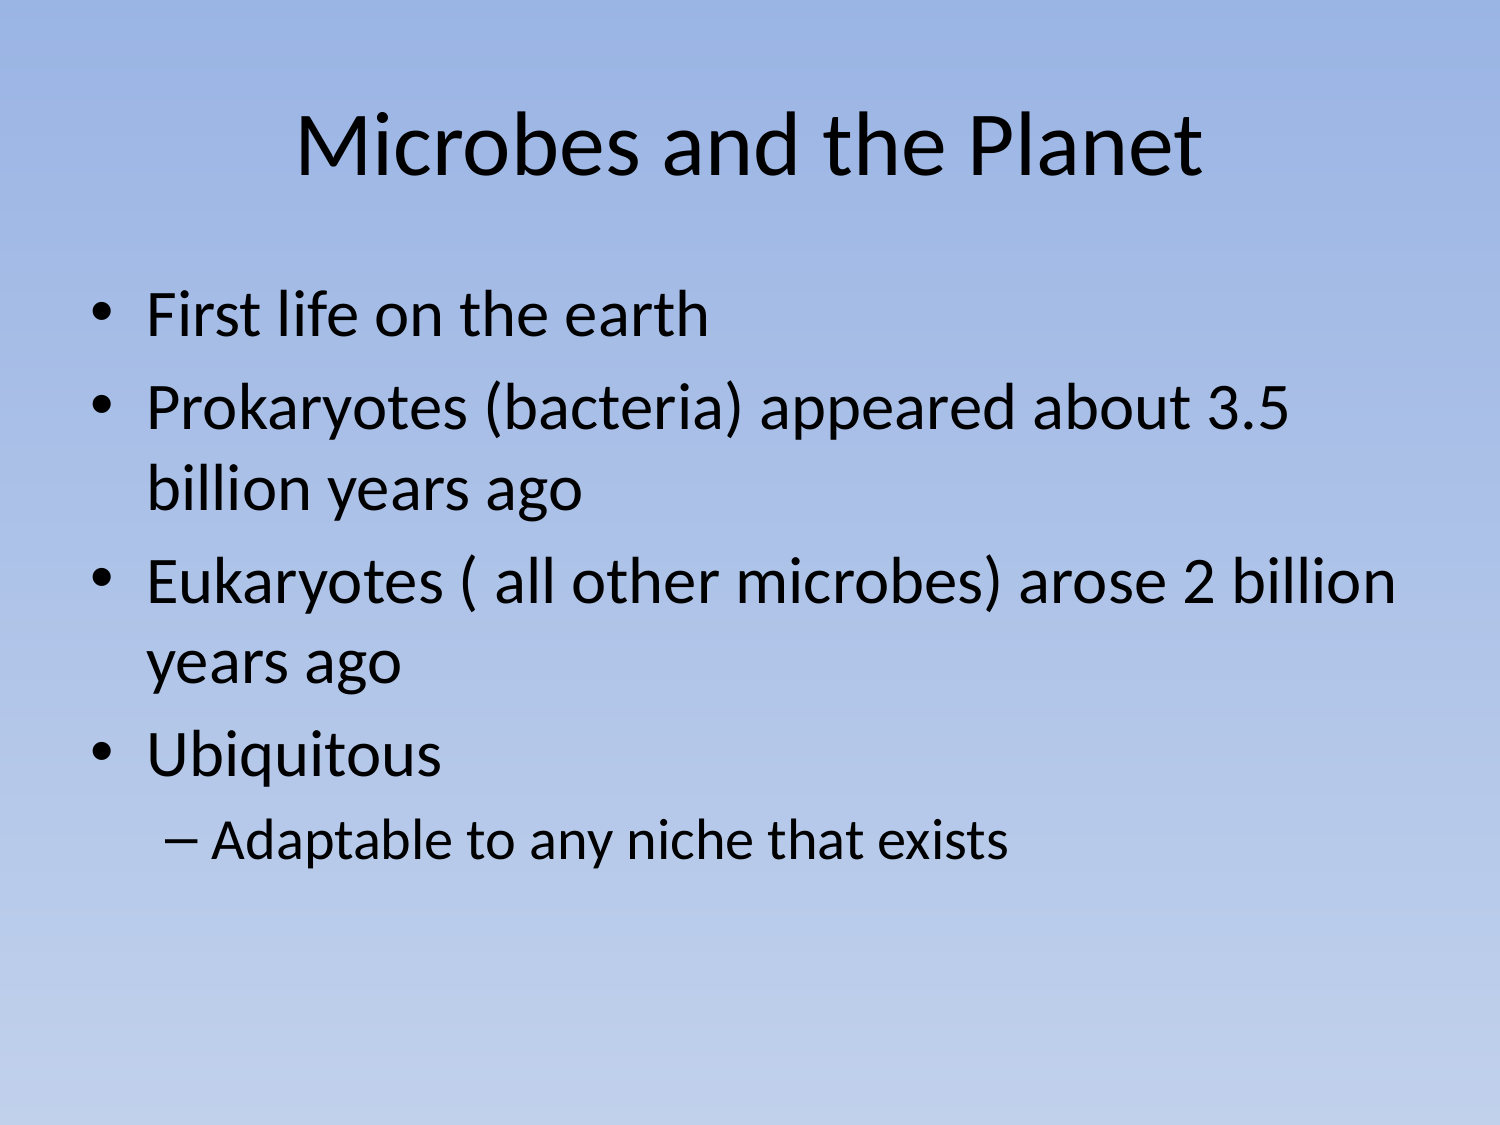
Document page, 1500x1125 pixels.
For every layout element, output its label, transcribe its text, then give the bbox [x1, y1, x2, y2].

list First life on the earth Prokaryotes (bacteria) appeared about 3.5 billion years ago Eukaryotes ( all other microbes) arose 2 billion years ago Ubiquitous Adaptable to any niche that exists [75, 262, 1425, 1005]
title Microbes and the Planet [75, 45, 1425, 233]
